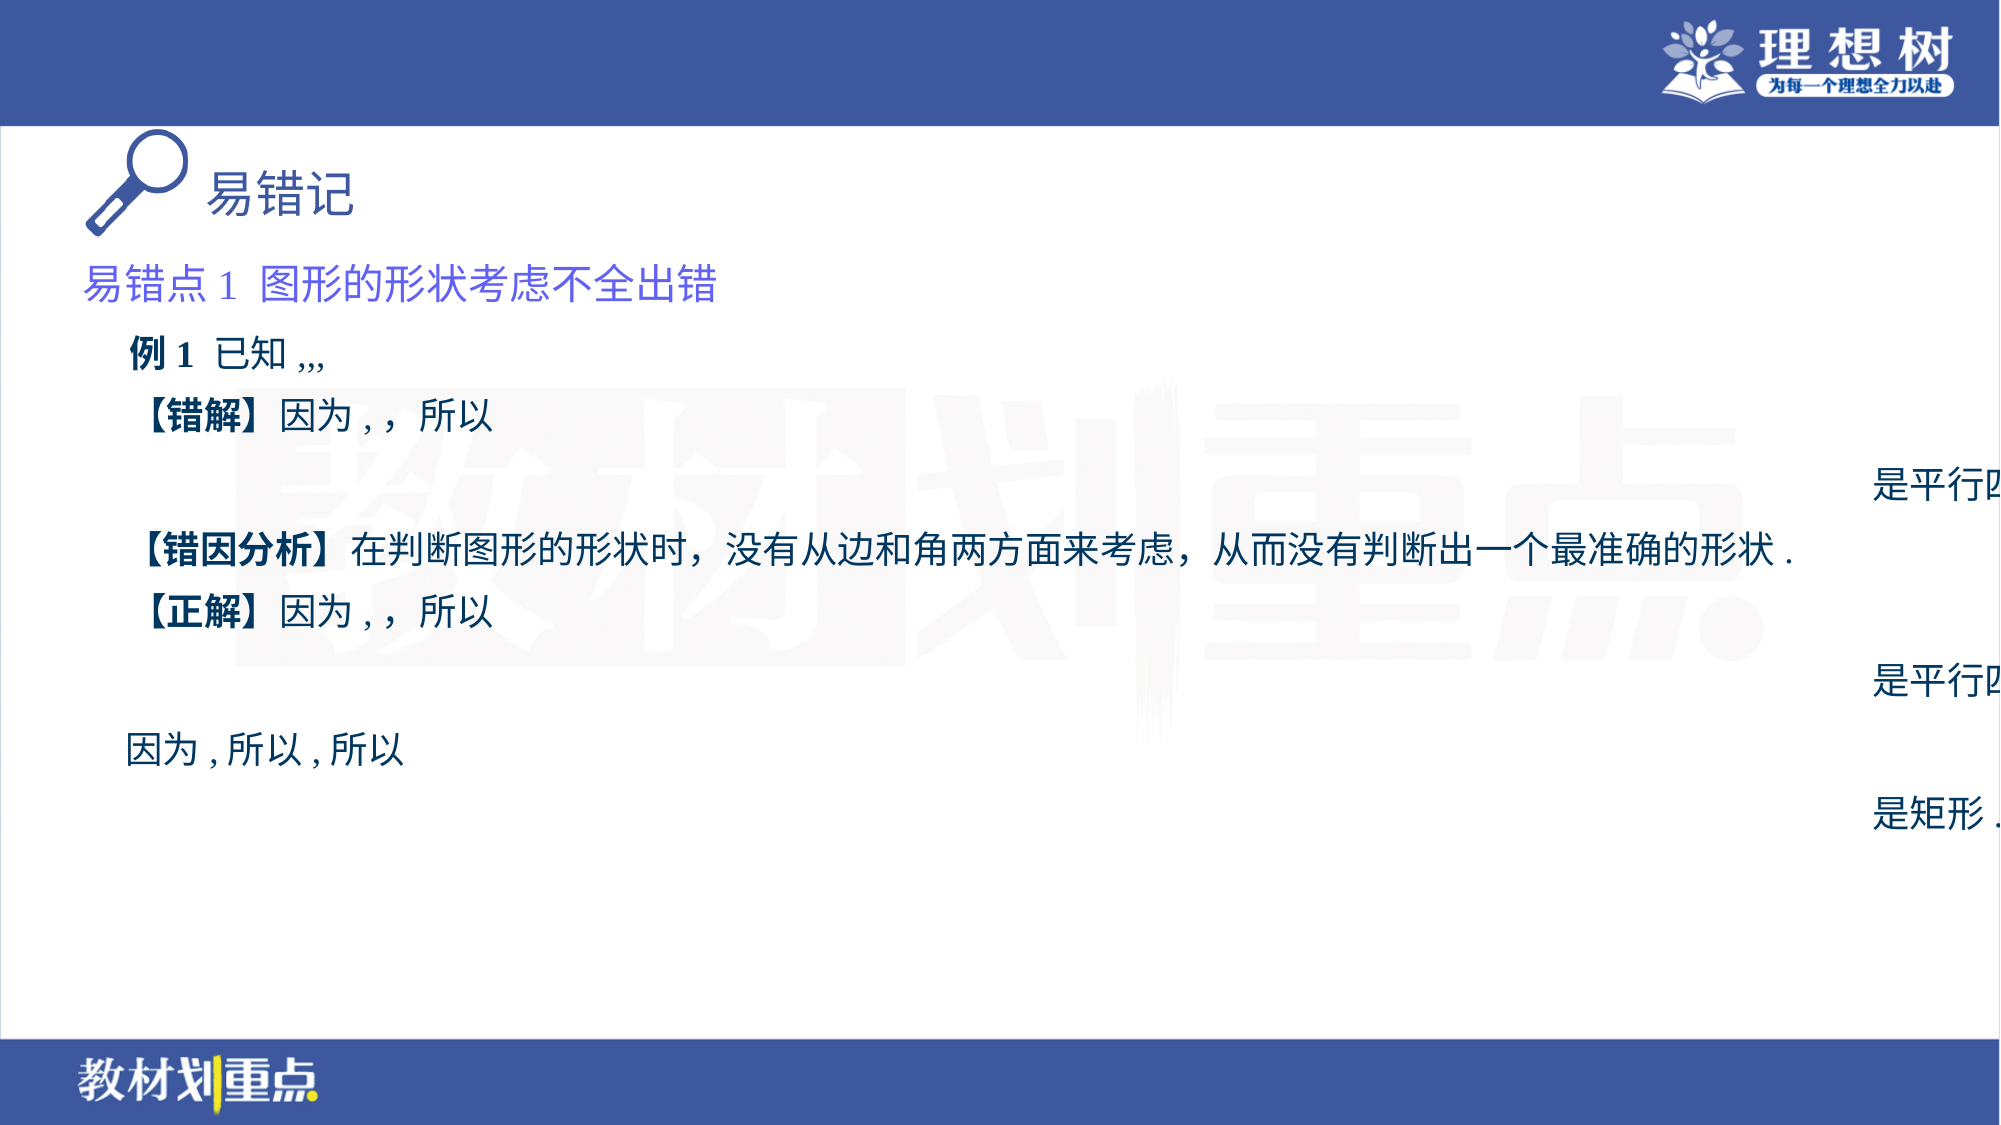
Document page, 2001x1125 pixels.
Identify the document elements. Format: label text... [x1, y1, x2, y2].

picture [0, 0, 2000, 1125]
picture [1990, 472, 2000, 494]
picture [1990, 668, 2000, 690]
text_box 易错记 [205, 149, 501, 235]
text_box 易错点1 图形的形状考虑不全出错 [82, 236, 1817, 371]
